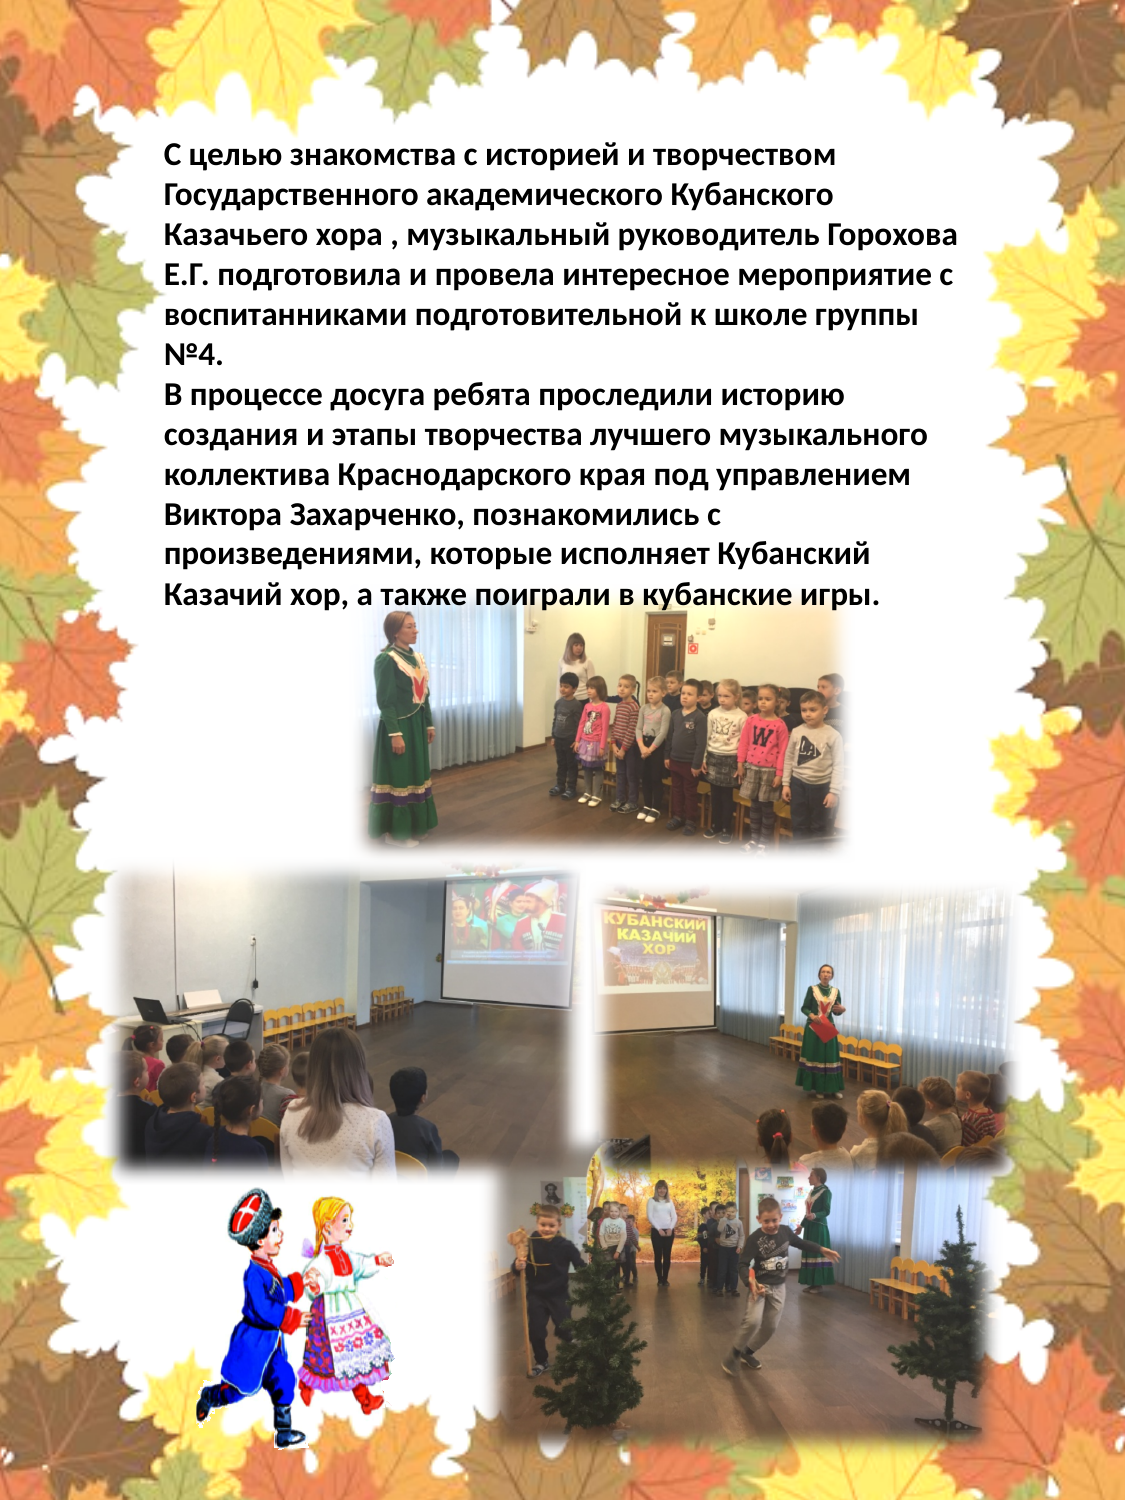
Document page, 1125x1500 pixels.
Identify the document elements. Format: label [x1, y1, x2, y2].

text_box [0, 0, 1125, 1500]
